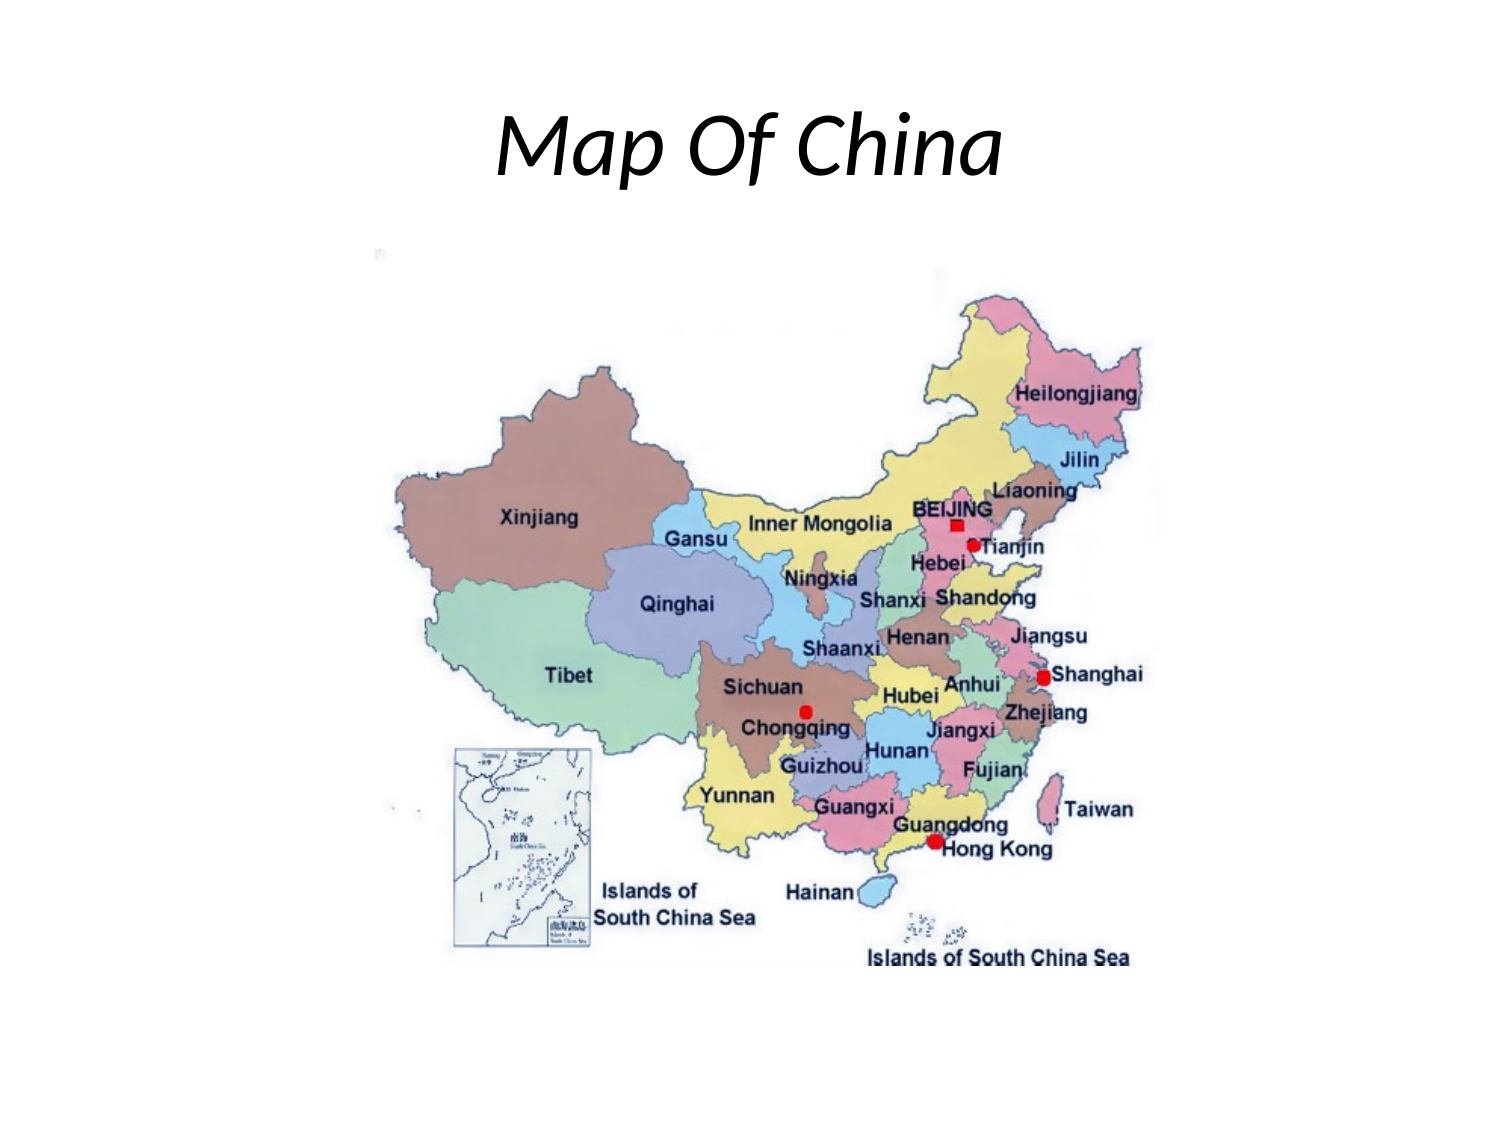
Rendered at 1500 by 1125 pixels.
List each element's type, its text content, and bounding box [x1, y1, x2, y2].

picture [374, 249, 1161, 966]
title Map Of China [75, 45, 1425, 233]
